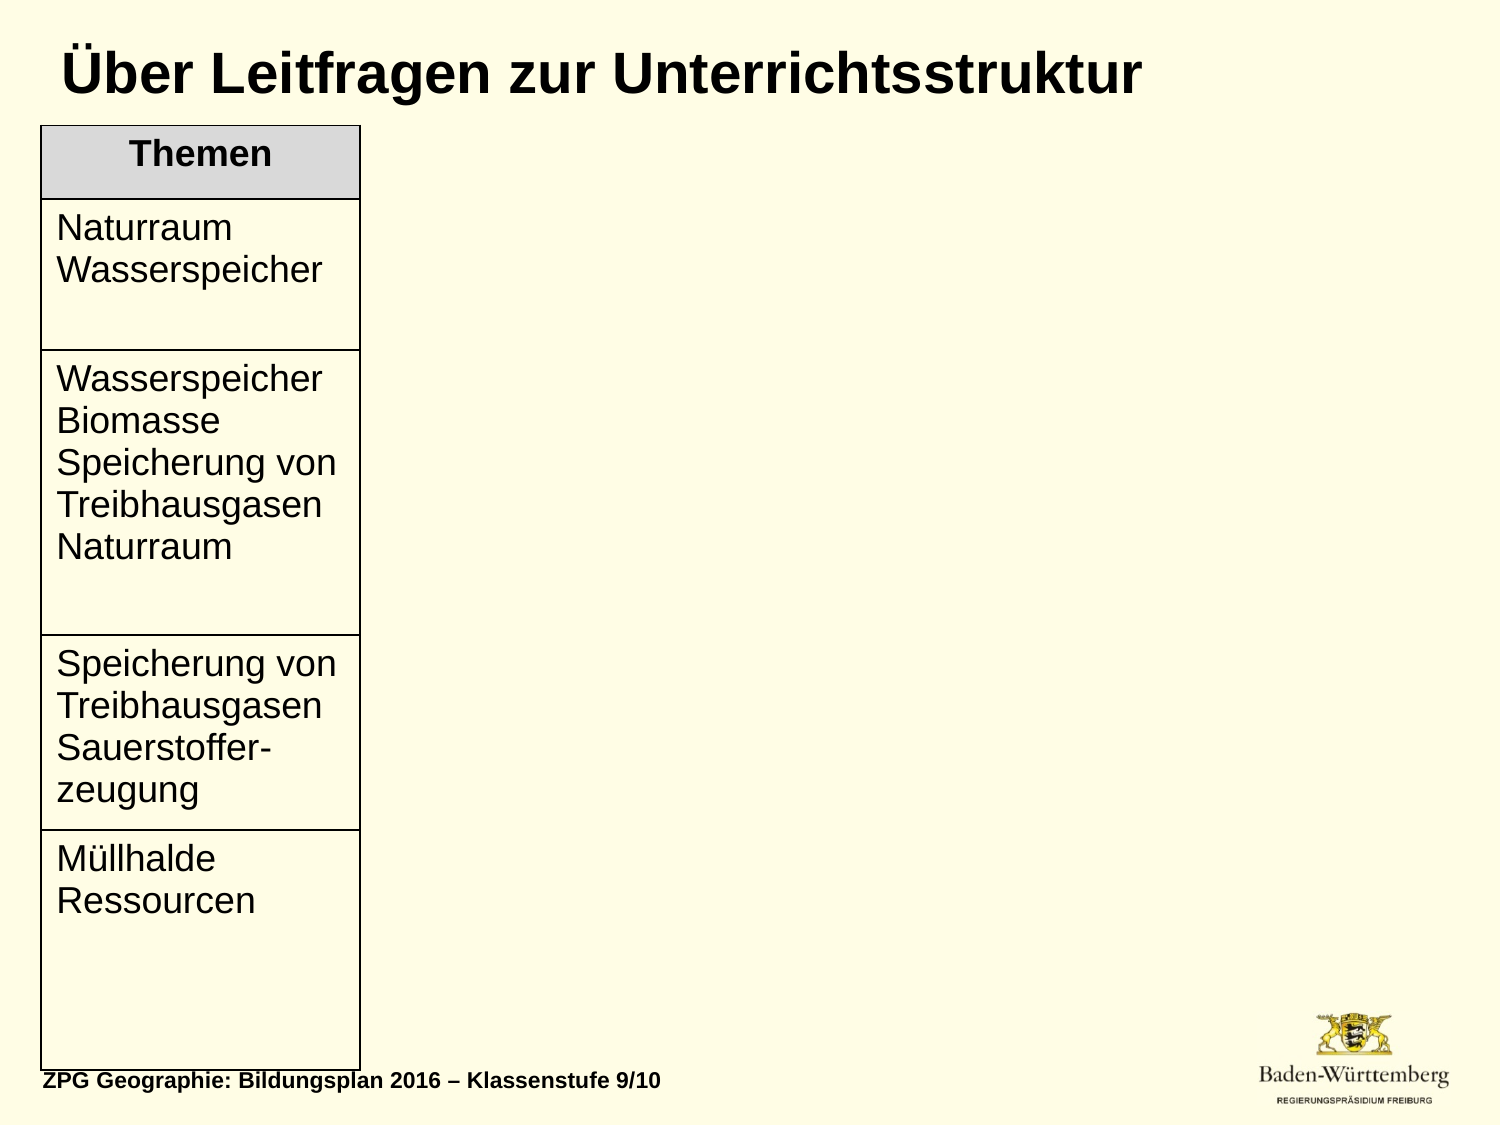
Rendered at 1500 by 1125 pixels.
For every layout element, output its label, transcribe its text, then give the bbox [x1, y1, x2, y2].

table_header Themen [42, 126, 359, 198]
table_cell Müllhalde Ressourcen [42, 831, 359, 1069]
text_box Über Leitfragen zur Unterrichtsstruktur [47, 27, 1160, 113]
table_cell Speicherung von Treibhausgasen Sauerstoffer-zeugung [42, 636, 359, 829]
table_cell Naturraum Wasserspeicher [42, 200, 359, 349]
table_cell Wasserspeicher Biomasse Speicherung von Treibhausgasen Naturraum [42, 351, 359, 634]
picture [1257, 1011, 1451, 1106]
